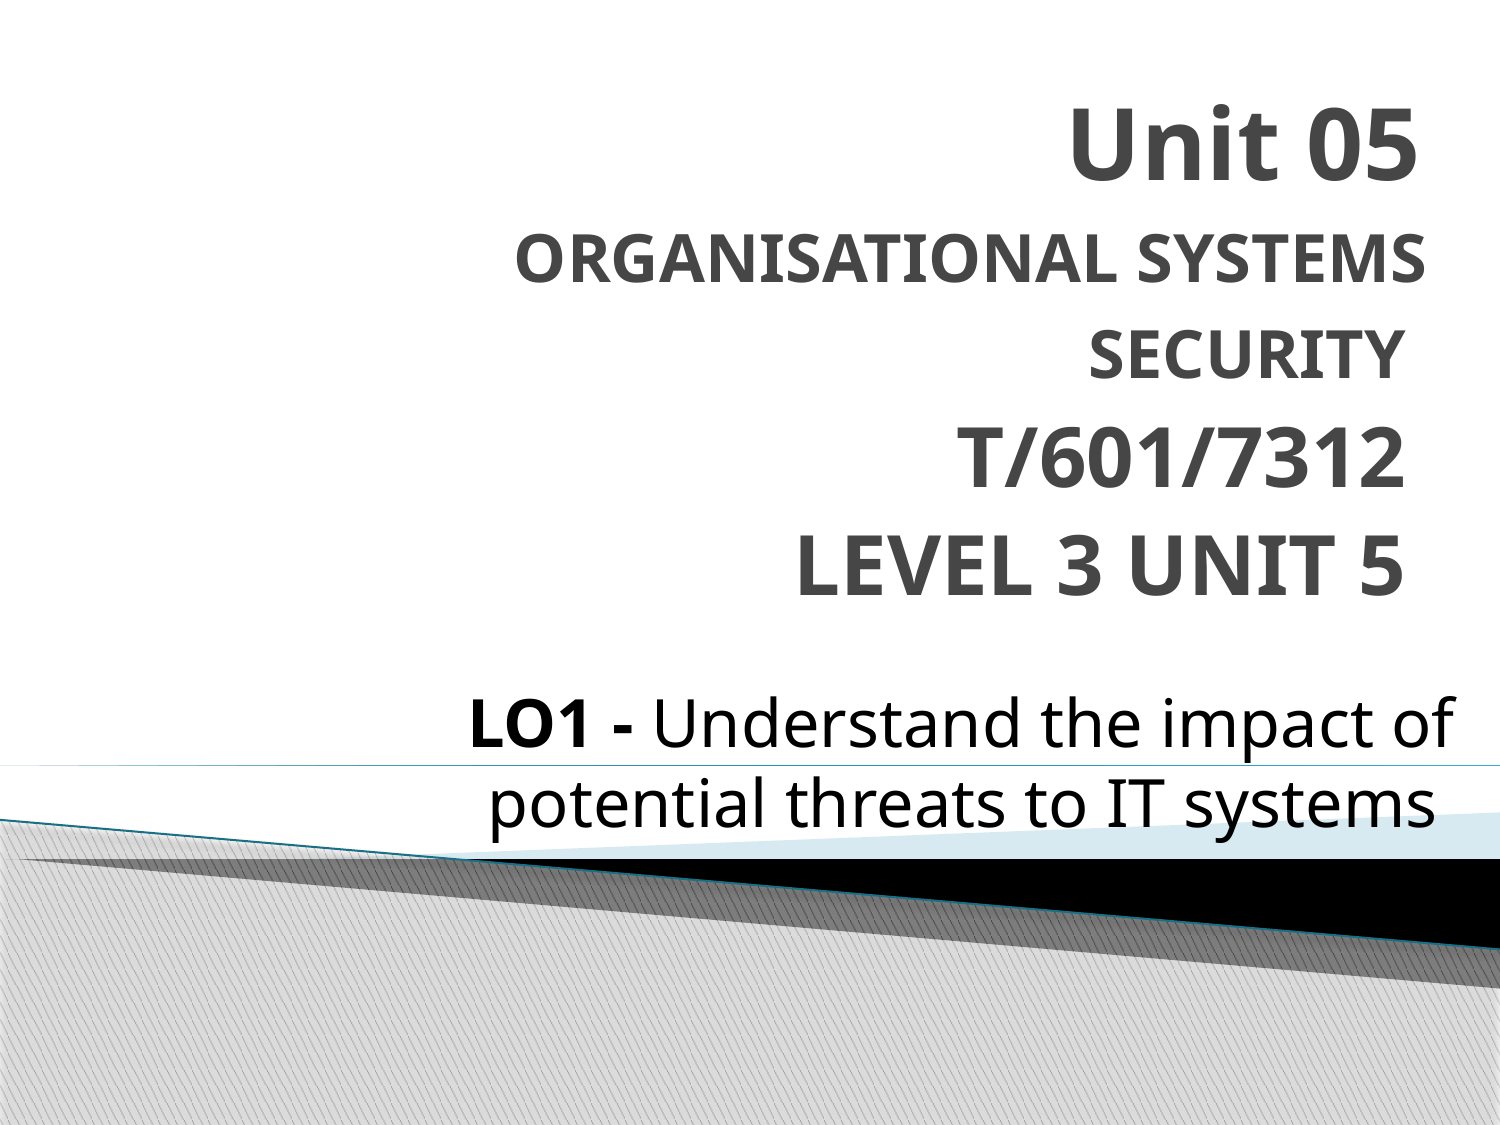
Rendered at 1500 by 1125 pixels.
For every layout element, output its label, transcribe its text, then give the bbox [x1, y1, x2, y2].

text_box LO1 - Understand the impact of potential threats to IT systems [206, 673, 1471, 849]
subtitle ORGANISATIONAL SYSTEMS SECURITY T/601/7312 LEVEL 3 UNIT 5 [171, 208, 1447, 459]
picture [5, 859, 1500, 989]
title Unit 05 [161, 66, 1437, 209]
